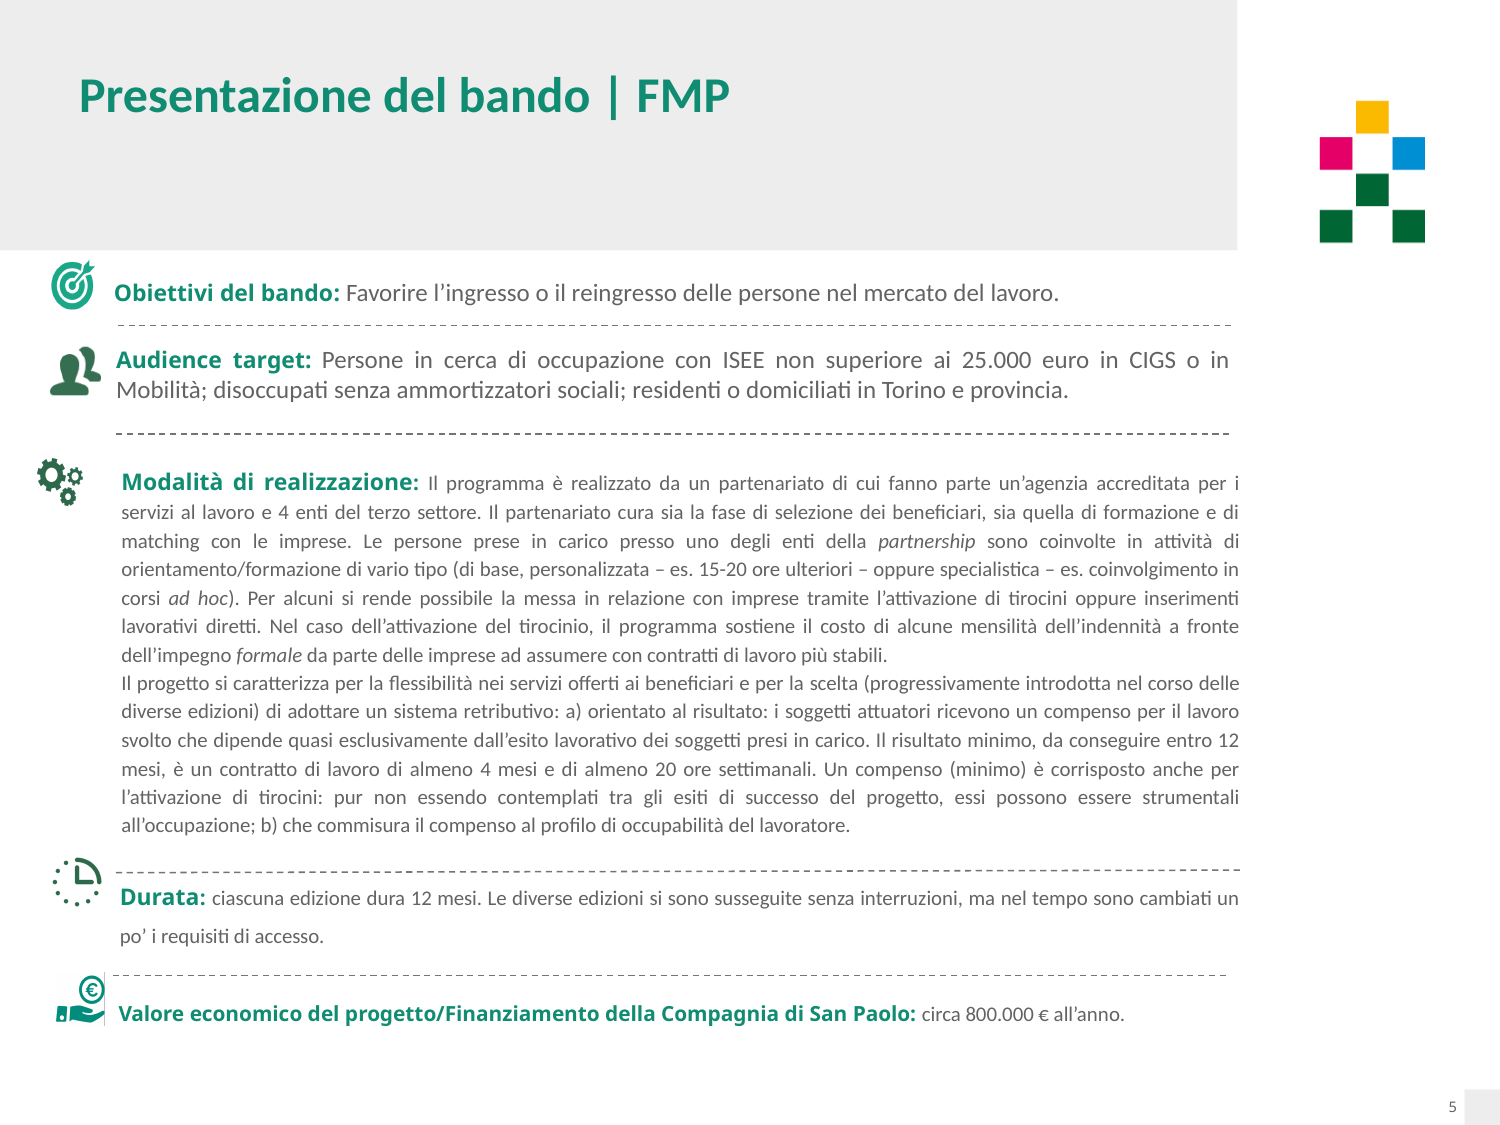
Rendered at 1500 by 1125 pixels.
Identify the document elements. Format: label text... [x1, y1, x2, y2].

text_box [56, 972, 1322, 1026]
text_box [50, 855, 1241, 945]
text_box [37, 455, 1241, 870]
text_box Presentazione del bando | FMP [79, 62, 1175, 124]
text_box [115, 869, 1242, 873]
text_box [50, 343, 1232, 434]
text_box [50, 256, 1254, 311]
picture [0, 0, 1500, 1125]
